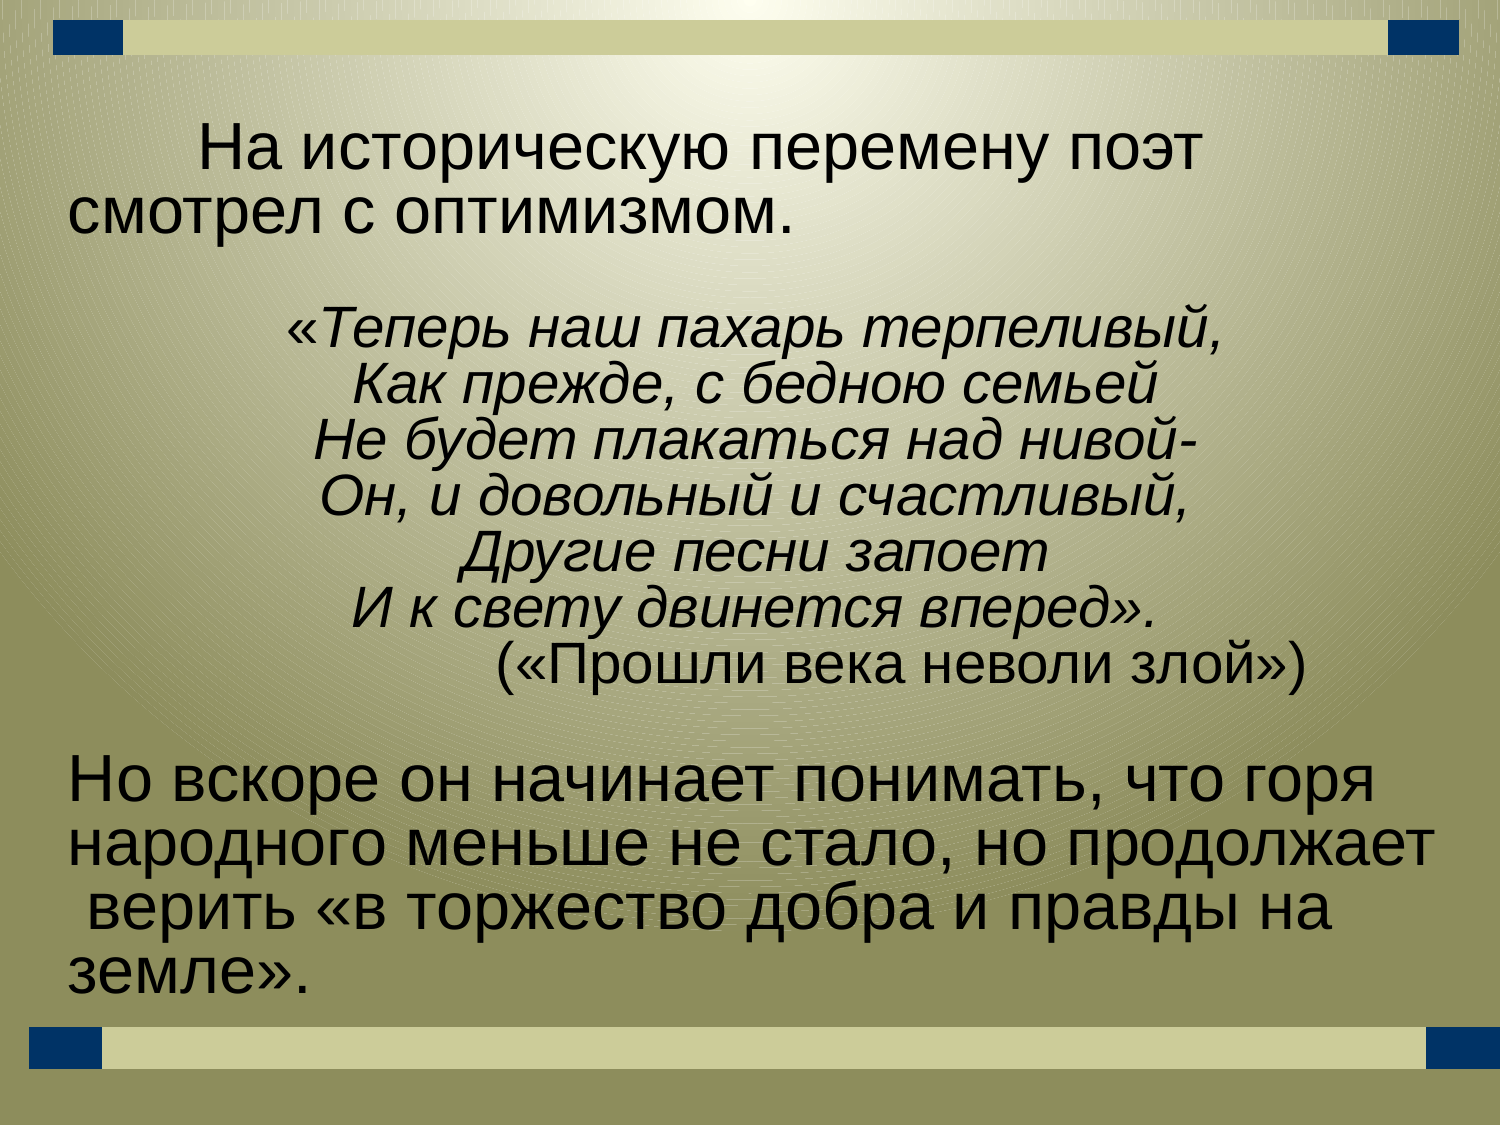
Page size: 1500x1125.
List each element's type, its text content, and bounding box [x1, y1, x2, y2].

picture [52, 0, 1460, 69]
text_box На историческую перемену поэт смотрел с оптимизмом. «Теперь наш пахарь терпеливый, Как прежде, с бедною семьей Не будет плакаться над нивой- Он, и довольный и счастливый, Другие песни запоет И к свету двинется вперед». («Прошли века неволи злой») Но вскоре он начинает понимать, что горя народного меньше не стало, но продолжает верить «в торжество добра и правды на земле». [53, 76, 1459, 1009]
picture [29, 1011, 1500, 1095]
